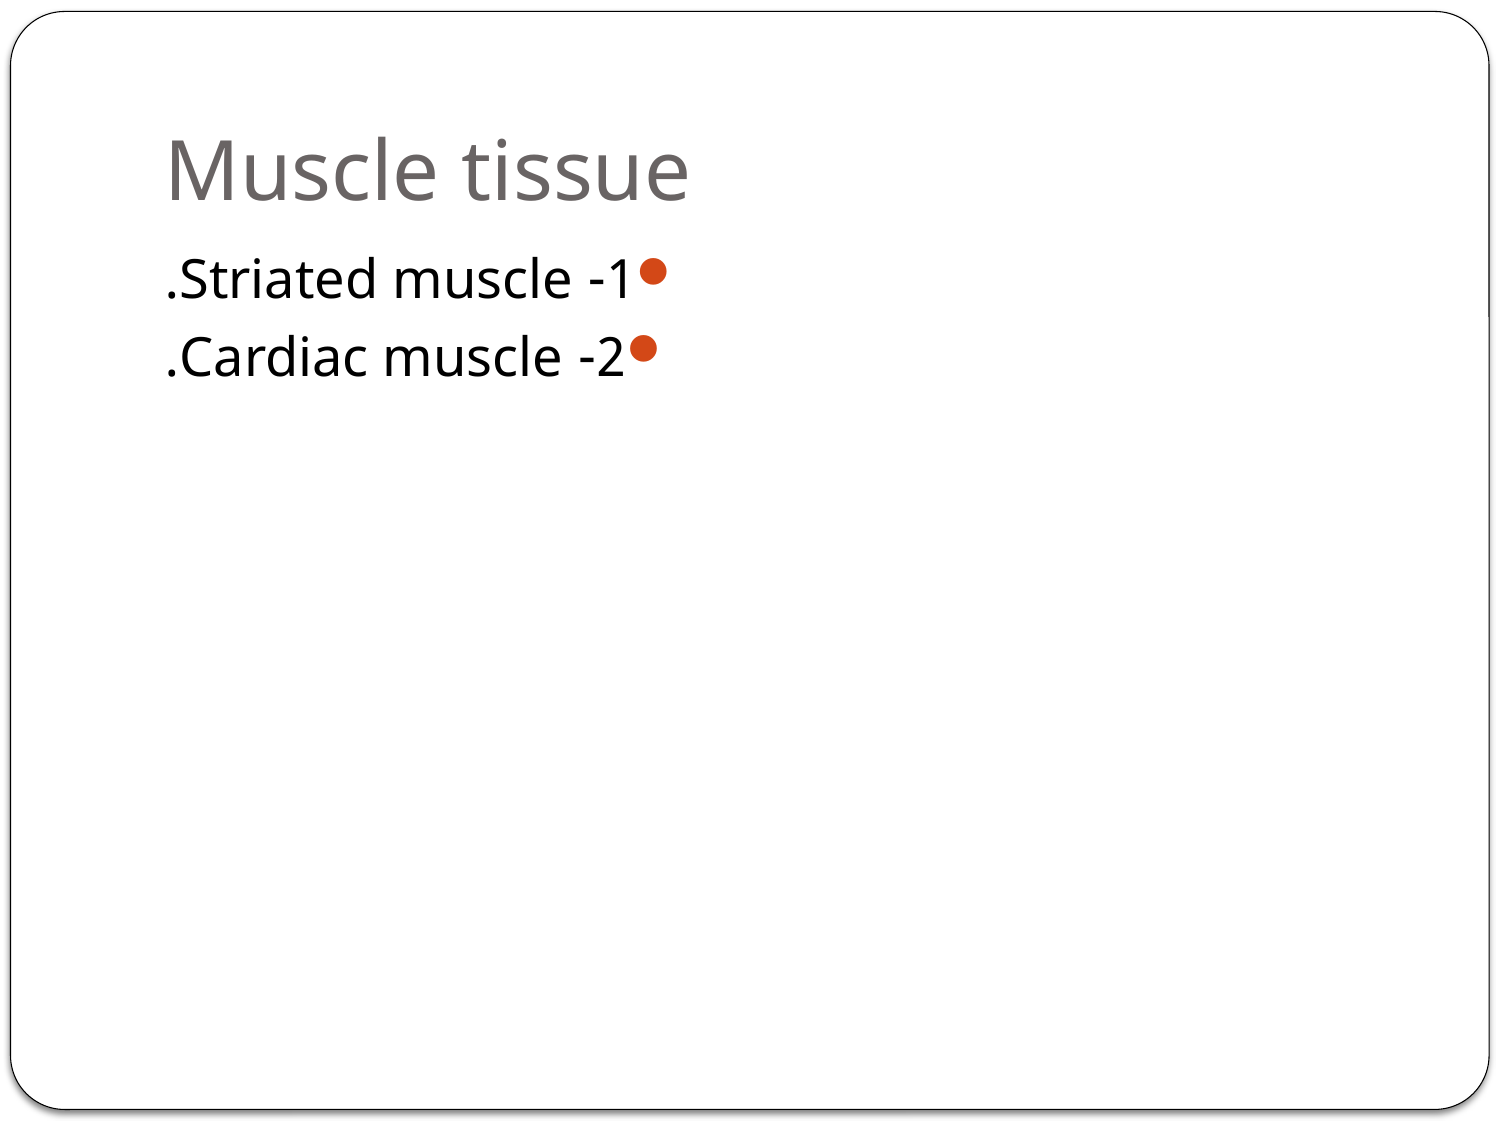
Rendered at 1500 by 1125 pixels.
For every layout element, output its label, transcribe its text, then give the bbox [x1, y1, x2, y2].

list 1- Striated muscle. 2- Cardiac muscle. [150, 237, 1425, 988]
title Muscle tissue [150, 45, 1425, 233]
